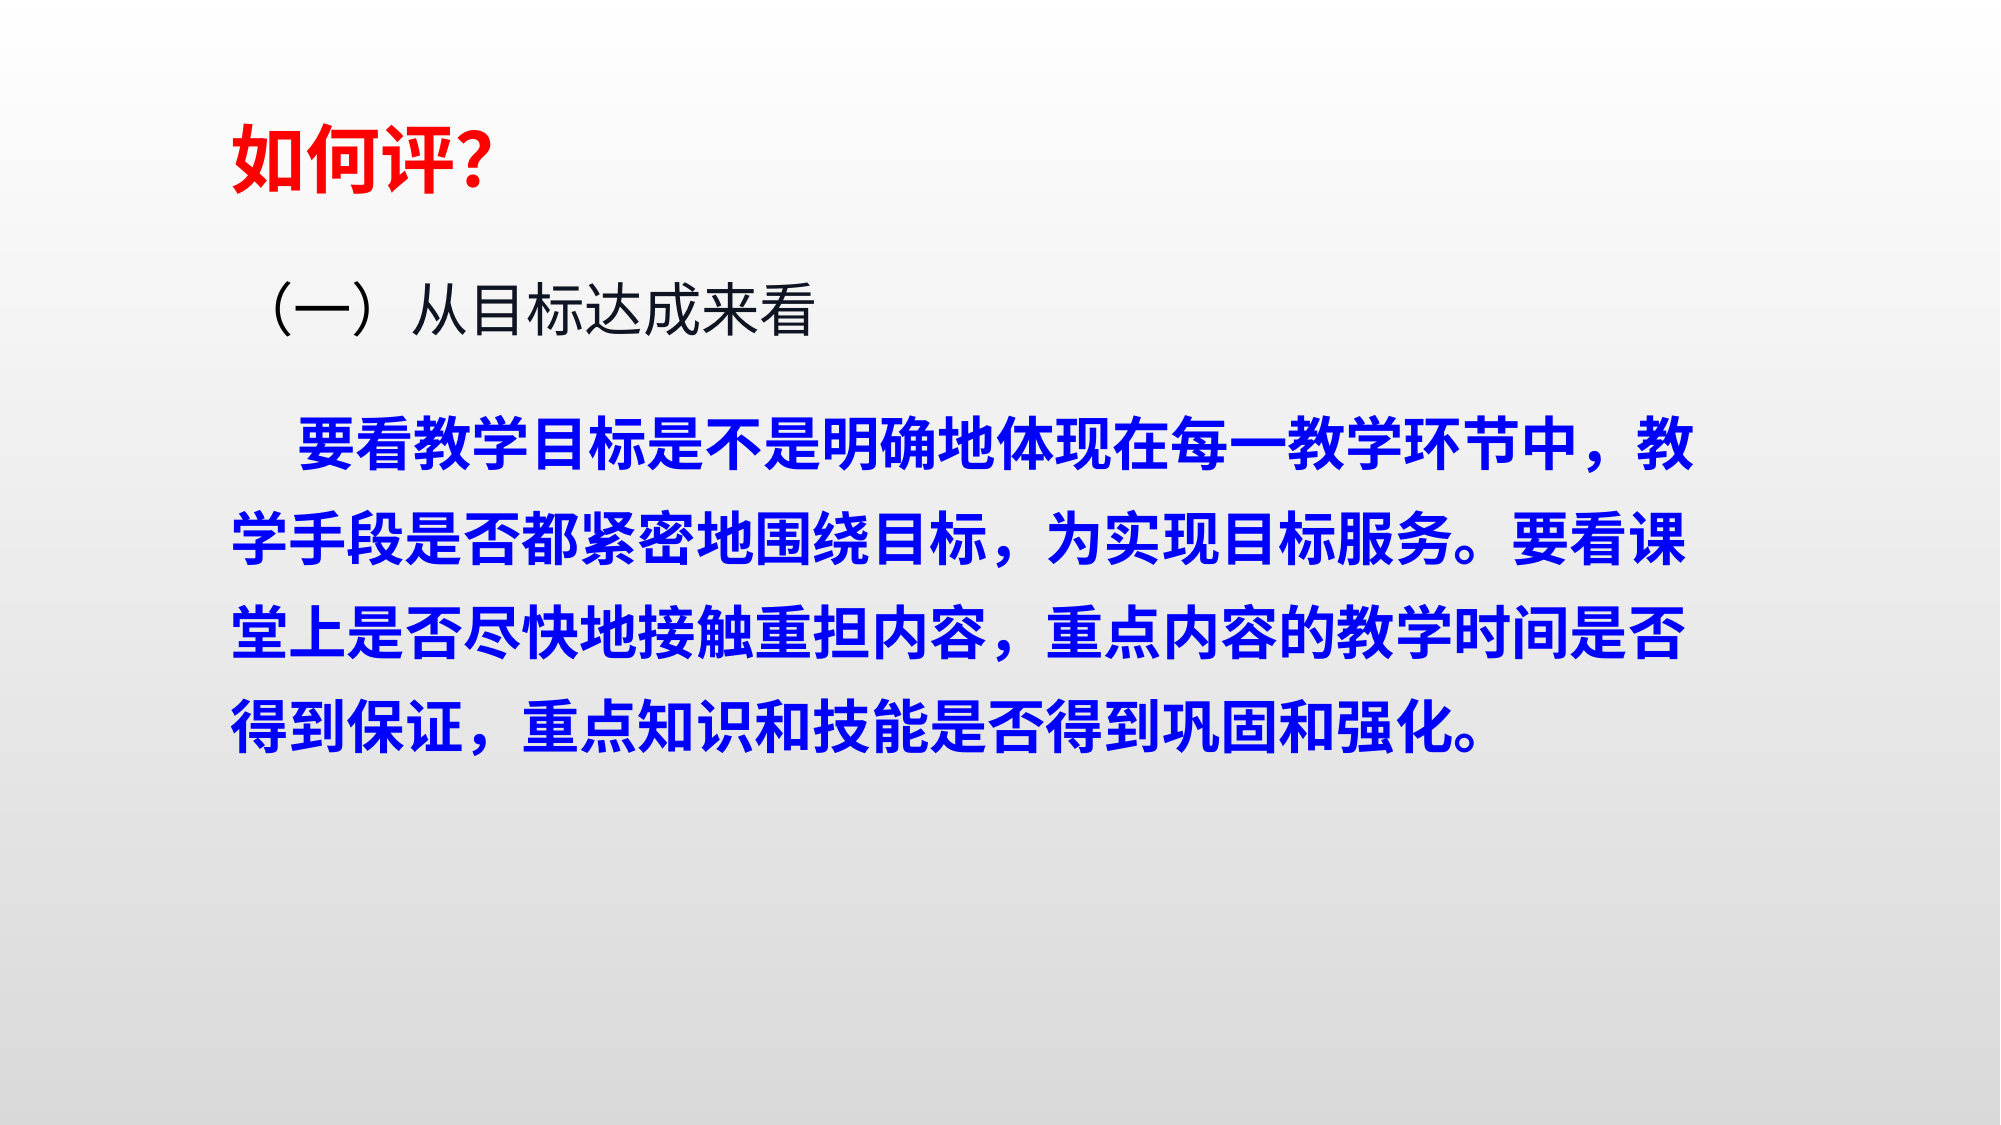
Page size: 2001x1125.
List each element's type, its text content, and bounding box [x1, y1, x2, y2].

text_box 如何评？ [215, 105, 628, 210]
text_box （一）从目标达成来看 [141, 217, 1005, 352]
text_box 要看教学目标是不是明确地体现在每一教学环节中，教学手段是否都紧密地围绕目标，为实现目标服务。要看课堂上是否尽快地接触重担内容，重点内容的教学时间是否得到保证，重点知识和技能是否得到巩固和强化。 [215, 375, 1714, 768]
